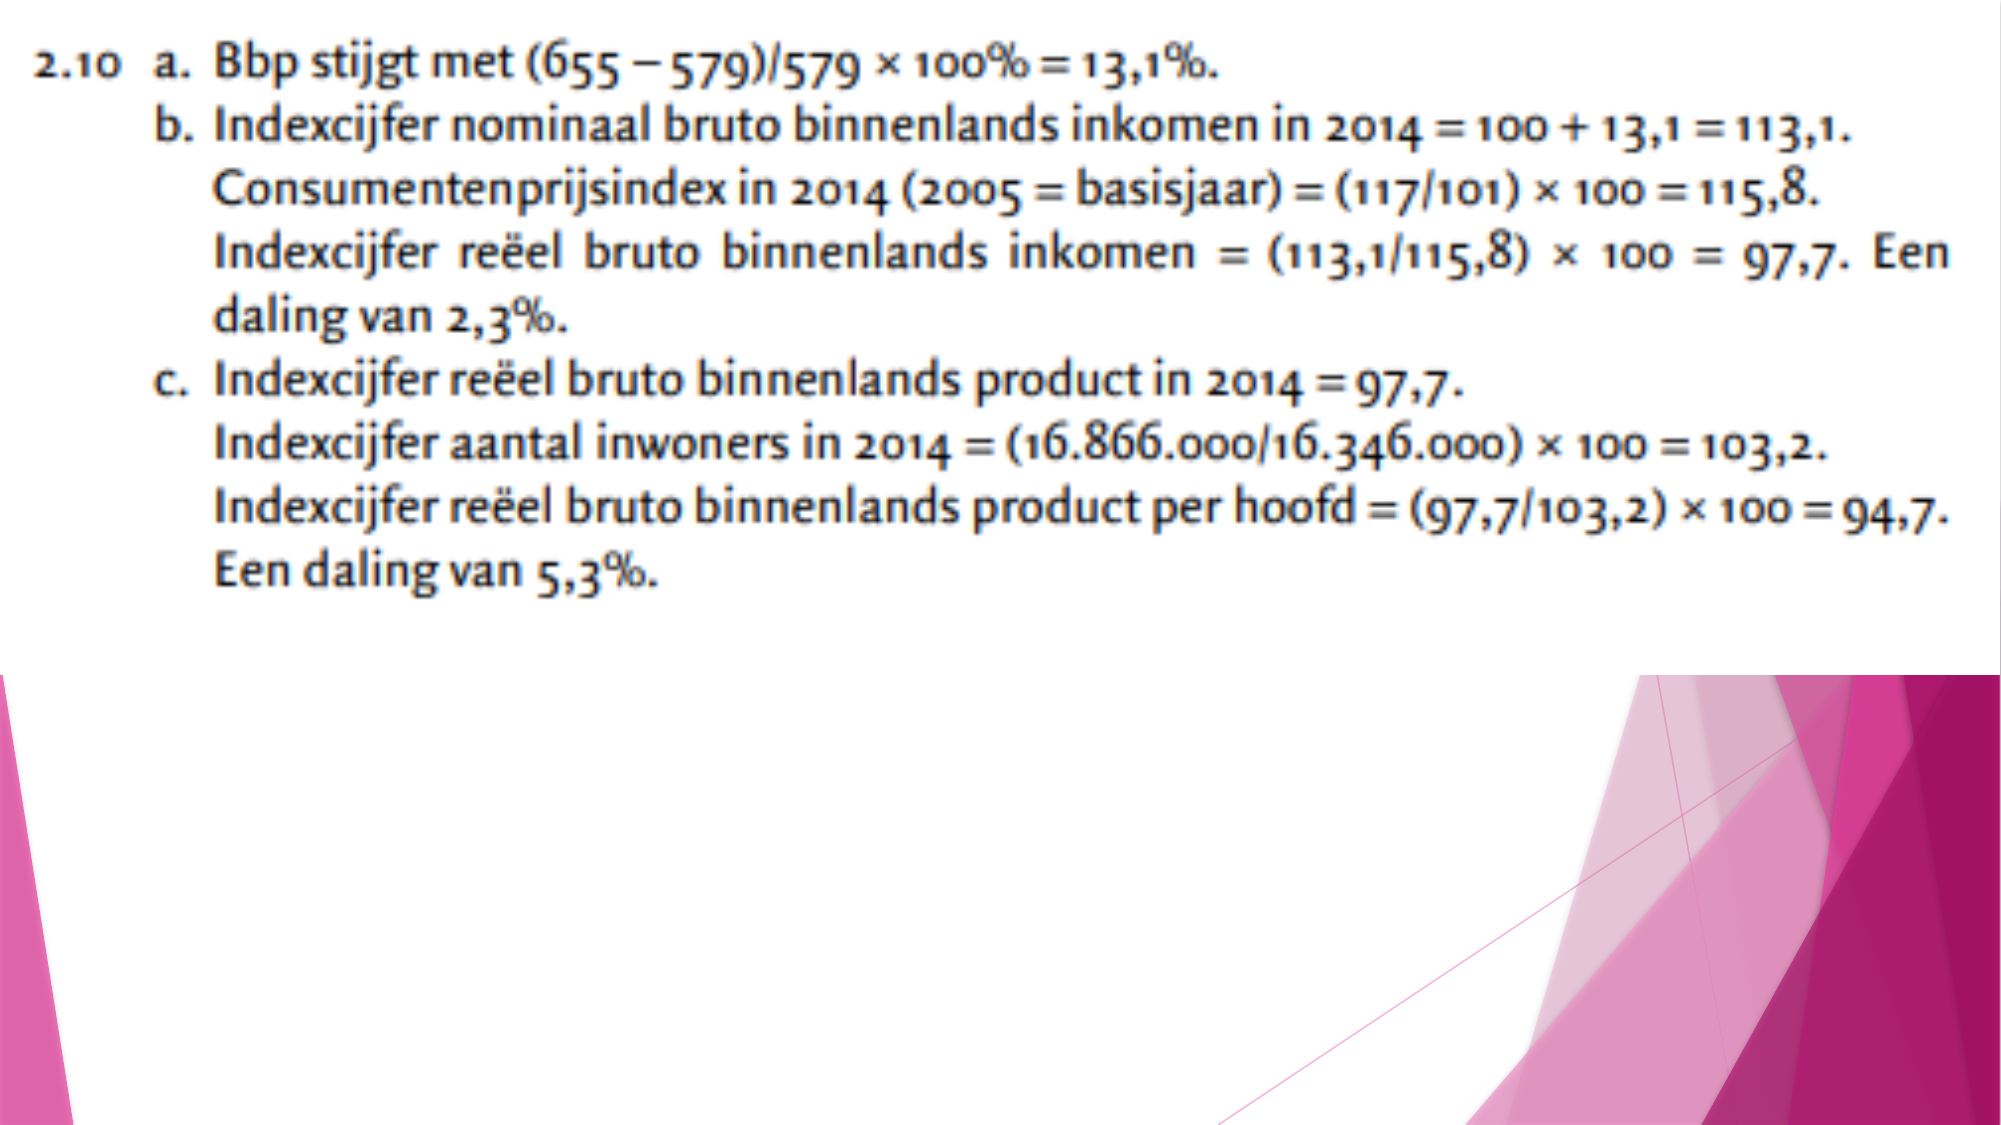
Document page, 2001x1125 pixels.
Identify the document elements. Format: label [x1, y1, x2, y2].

picture [0, 0, 2000, 676]
